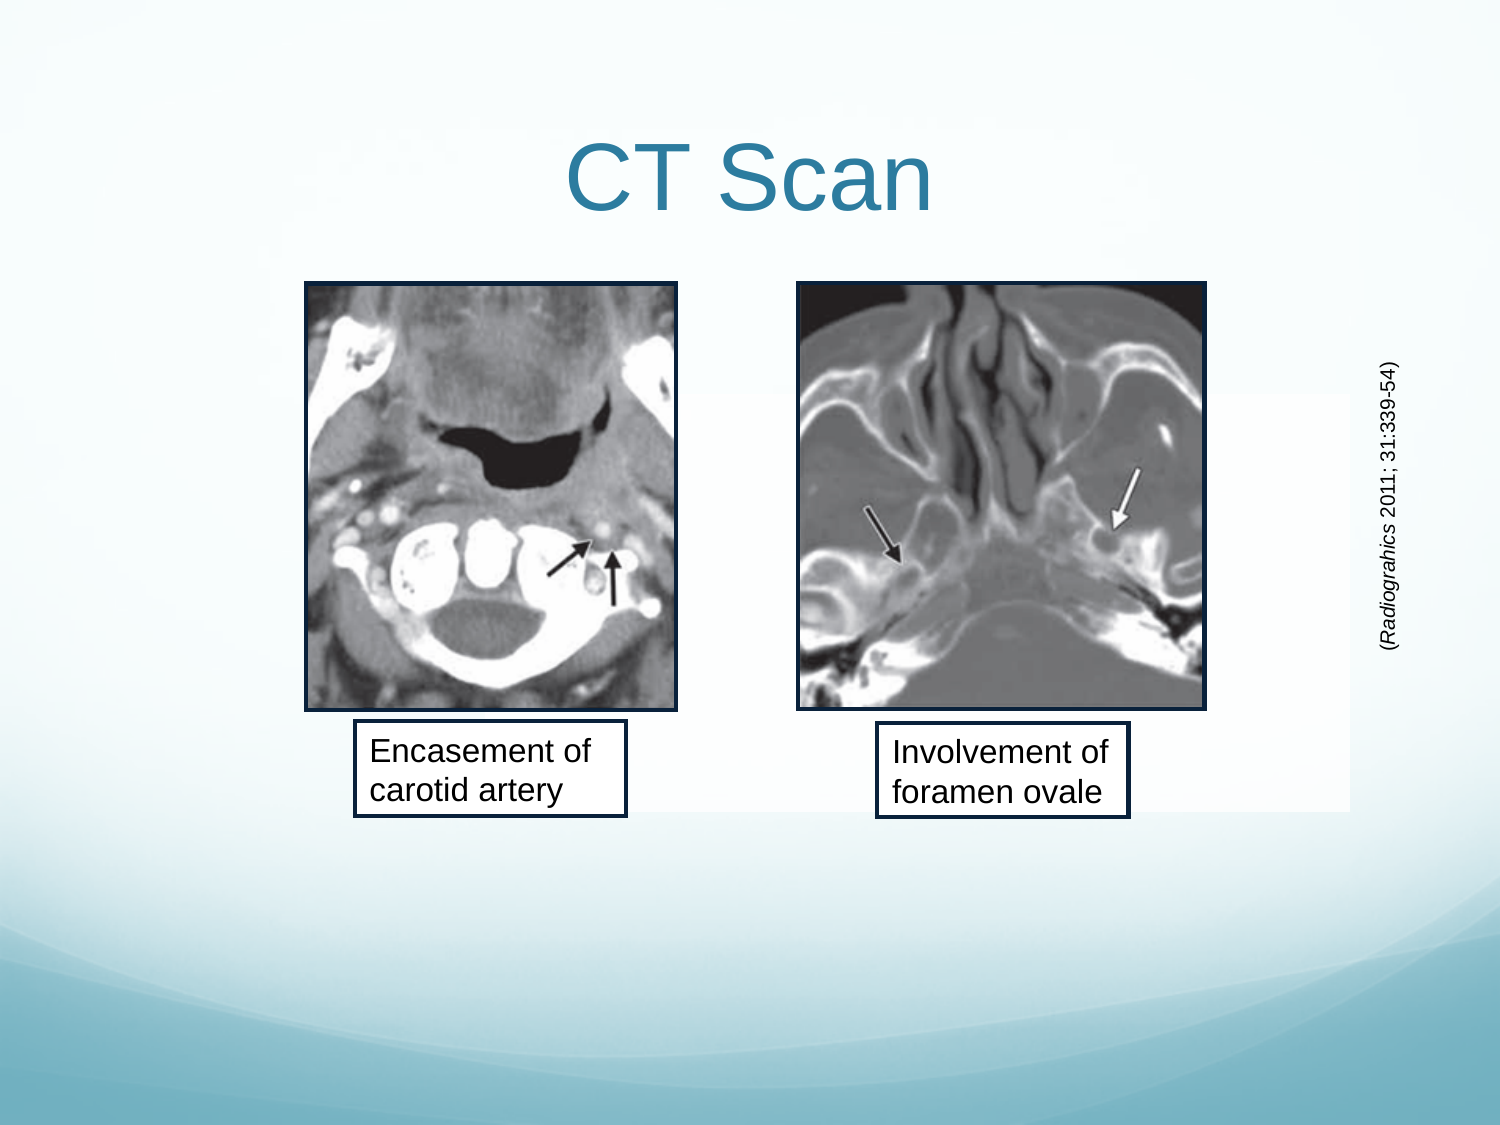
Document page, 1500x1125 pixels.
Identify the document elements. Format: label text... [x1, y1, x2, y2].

title CT Scan [90, 17, 1410, 237]
picture [799, 284, 1203, 708]
text_box Encasement of carotid artery [354, 724, 627, 816]
text_box (Radiograhics 2011; 31:339-54) [1366, 304, 1407, 667]
text_box [627, 393, 877, 812]
text_box Involvement of foramen ovale [877, 723, 1129, 818]
text_box [1129, 393, 1350, 812]
picture [307, 285, 675, 709]
